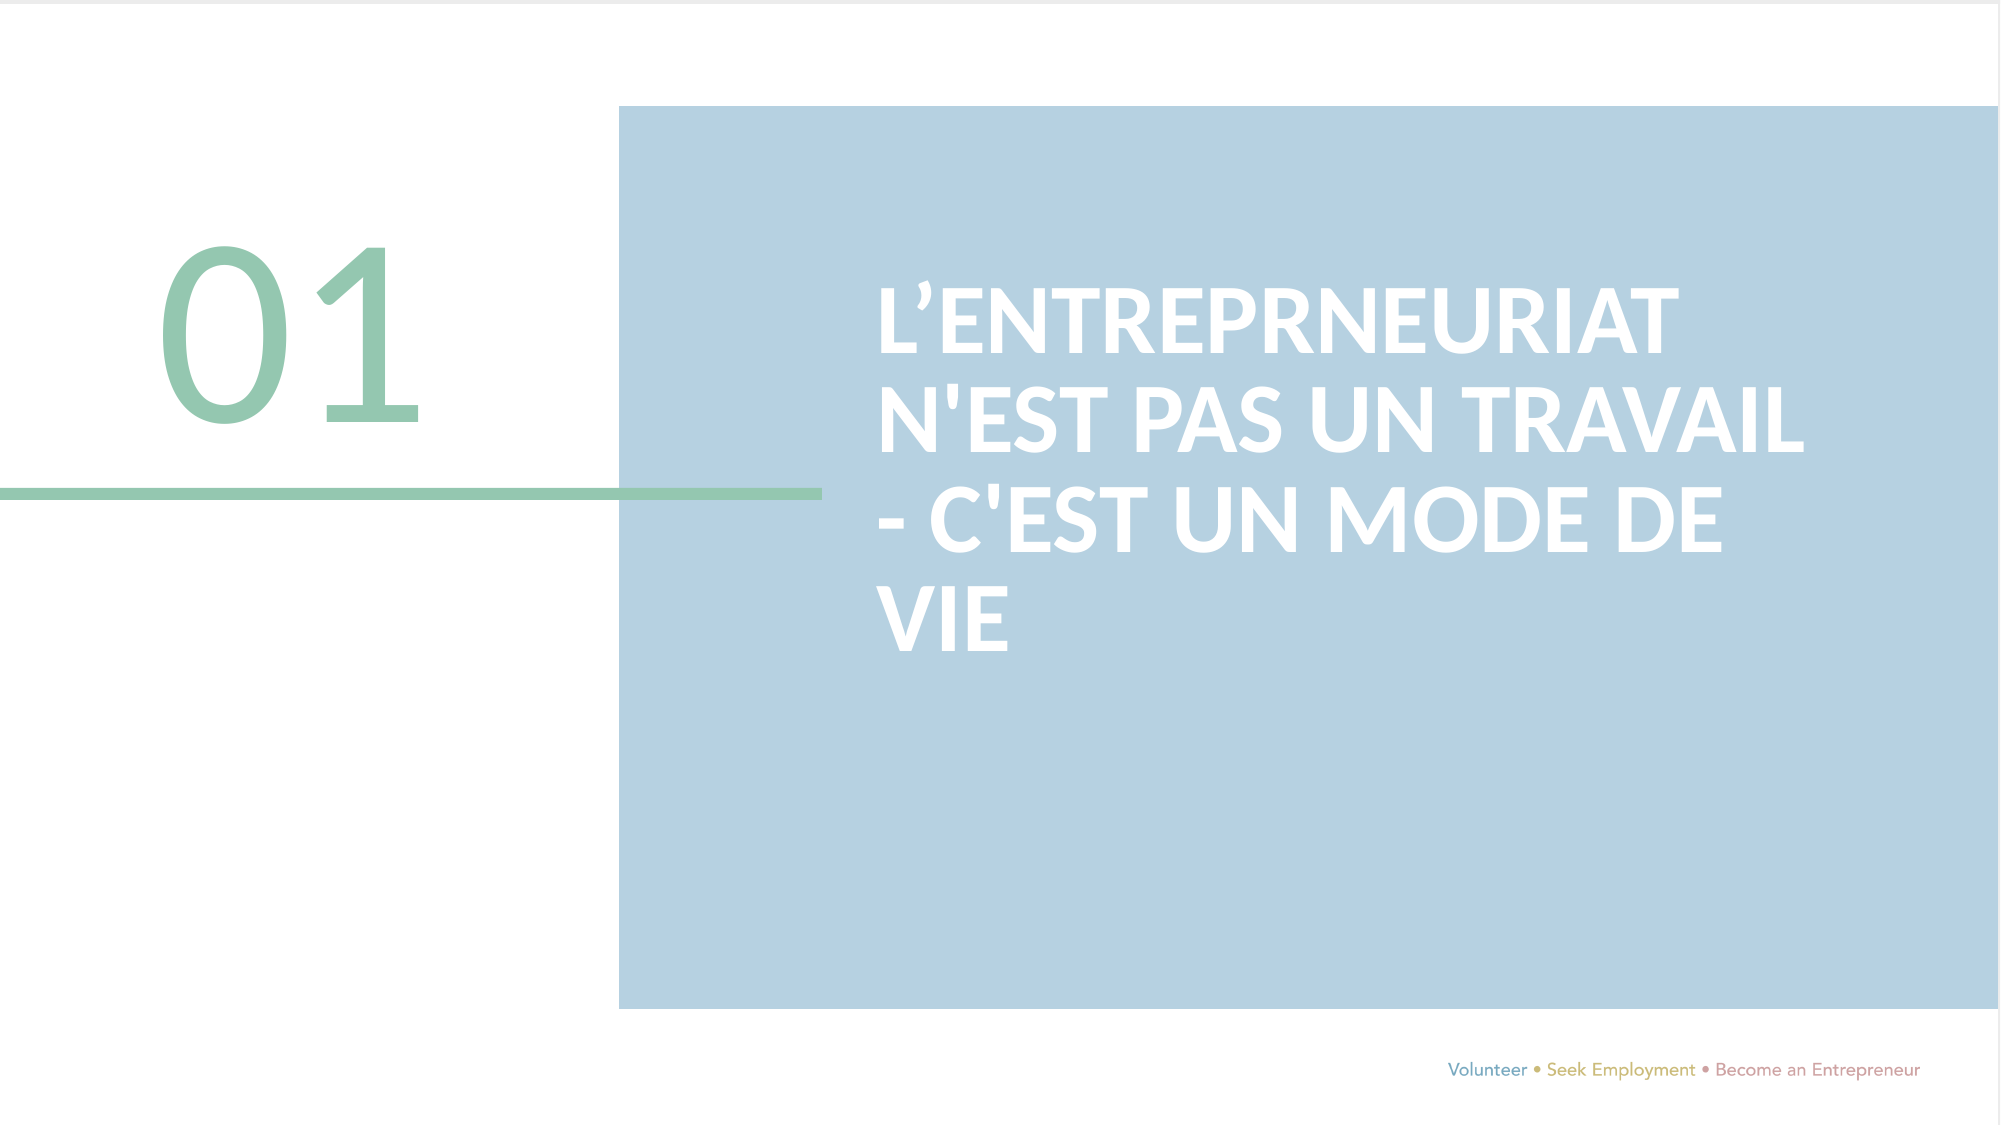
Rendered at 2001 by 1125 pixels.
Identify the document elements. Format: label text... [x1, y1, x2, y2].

list 01 [141, 180, 481, 277]
list L’ENTREPRNEURIAT N'EST PAS UN TRAVAIL - C'EST UN MODE DE VIE [861, 272, 1870, 791]
picture [1418, 1046, 1971, 1103]
